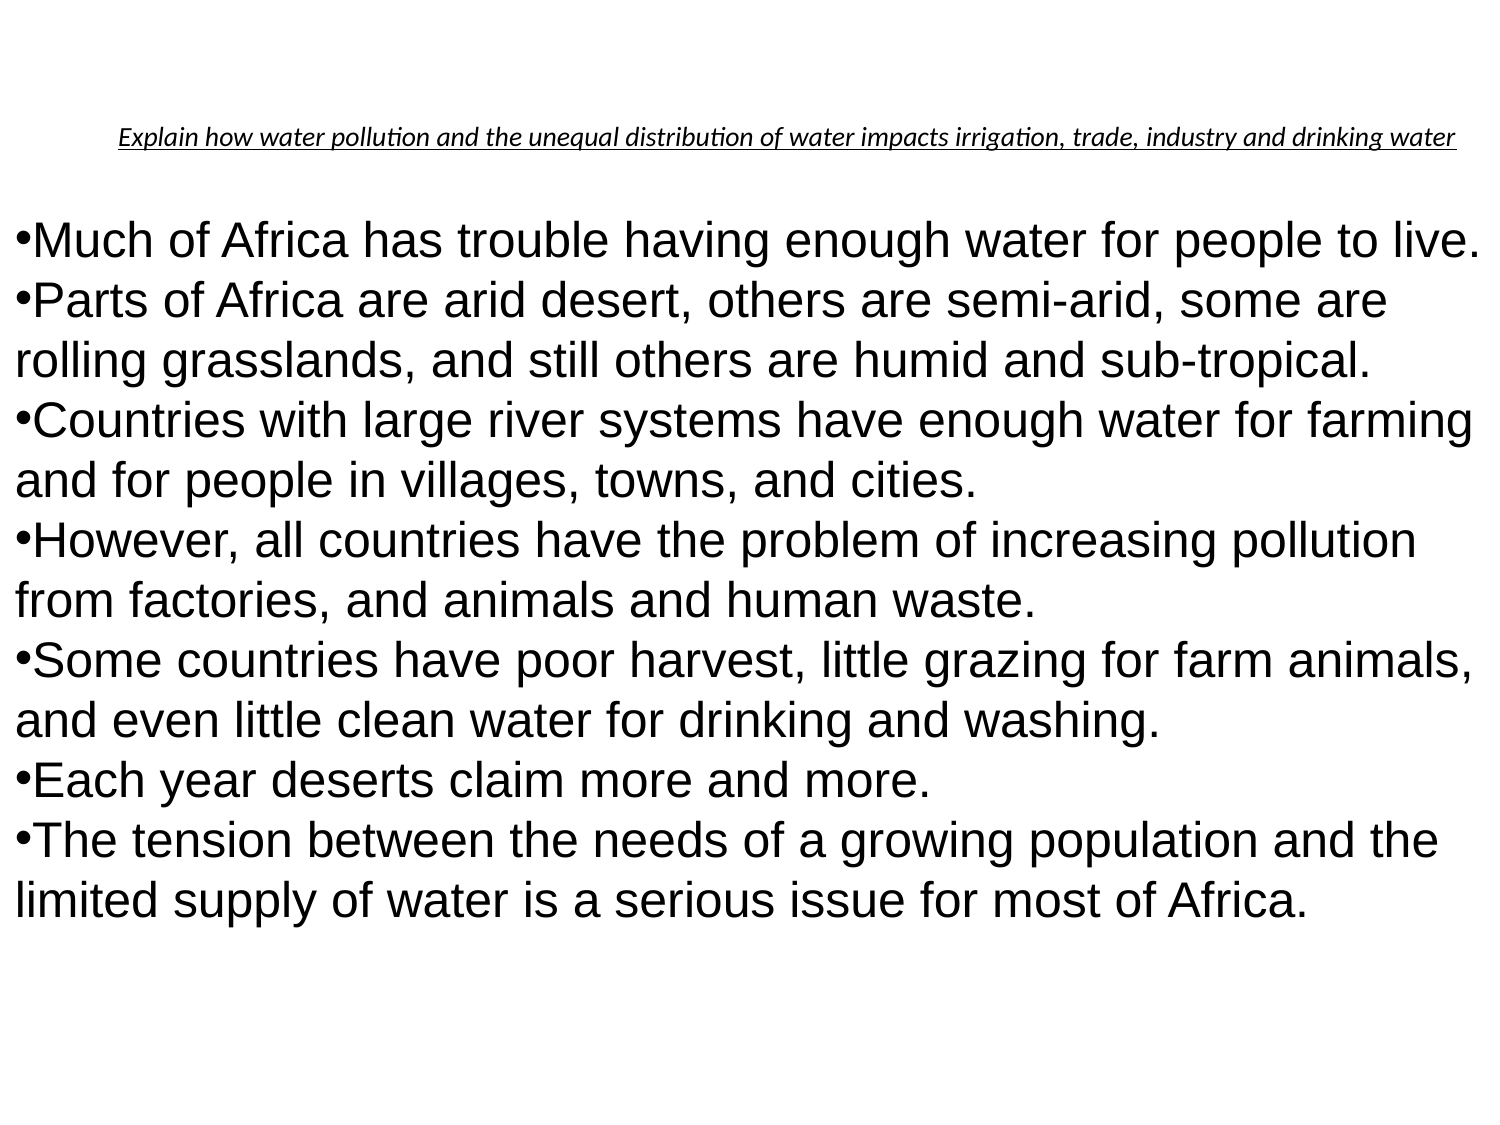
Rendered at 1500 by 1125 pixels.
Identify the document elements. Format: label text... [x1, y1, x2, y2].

title Explain how water pollution and the unequal distribution of water impacts irrigation, trade, industry and drinking water [75, 99, 1500, 199]
text_box Much of Africa has trouble having enough water for people to live. Parts of Africa are arid desert, others are semi-arid, some are rolling grasslands, and still others are humid and sub-tropical. Countries with large river systems have enough water for farming and for people in villages, towns, and cities. However, all countries have the problem of increasing pollution from factories, and animals and human waste. Some countries have poor harvest, little grazing for farm animals, and even little clean water for drinking and washing. Each year deserts claim more and more. The tension between the needs of a growing population and the limited supply of water is a serious issue for most of Africa. [0, 199, 1500, 980]
